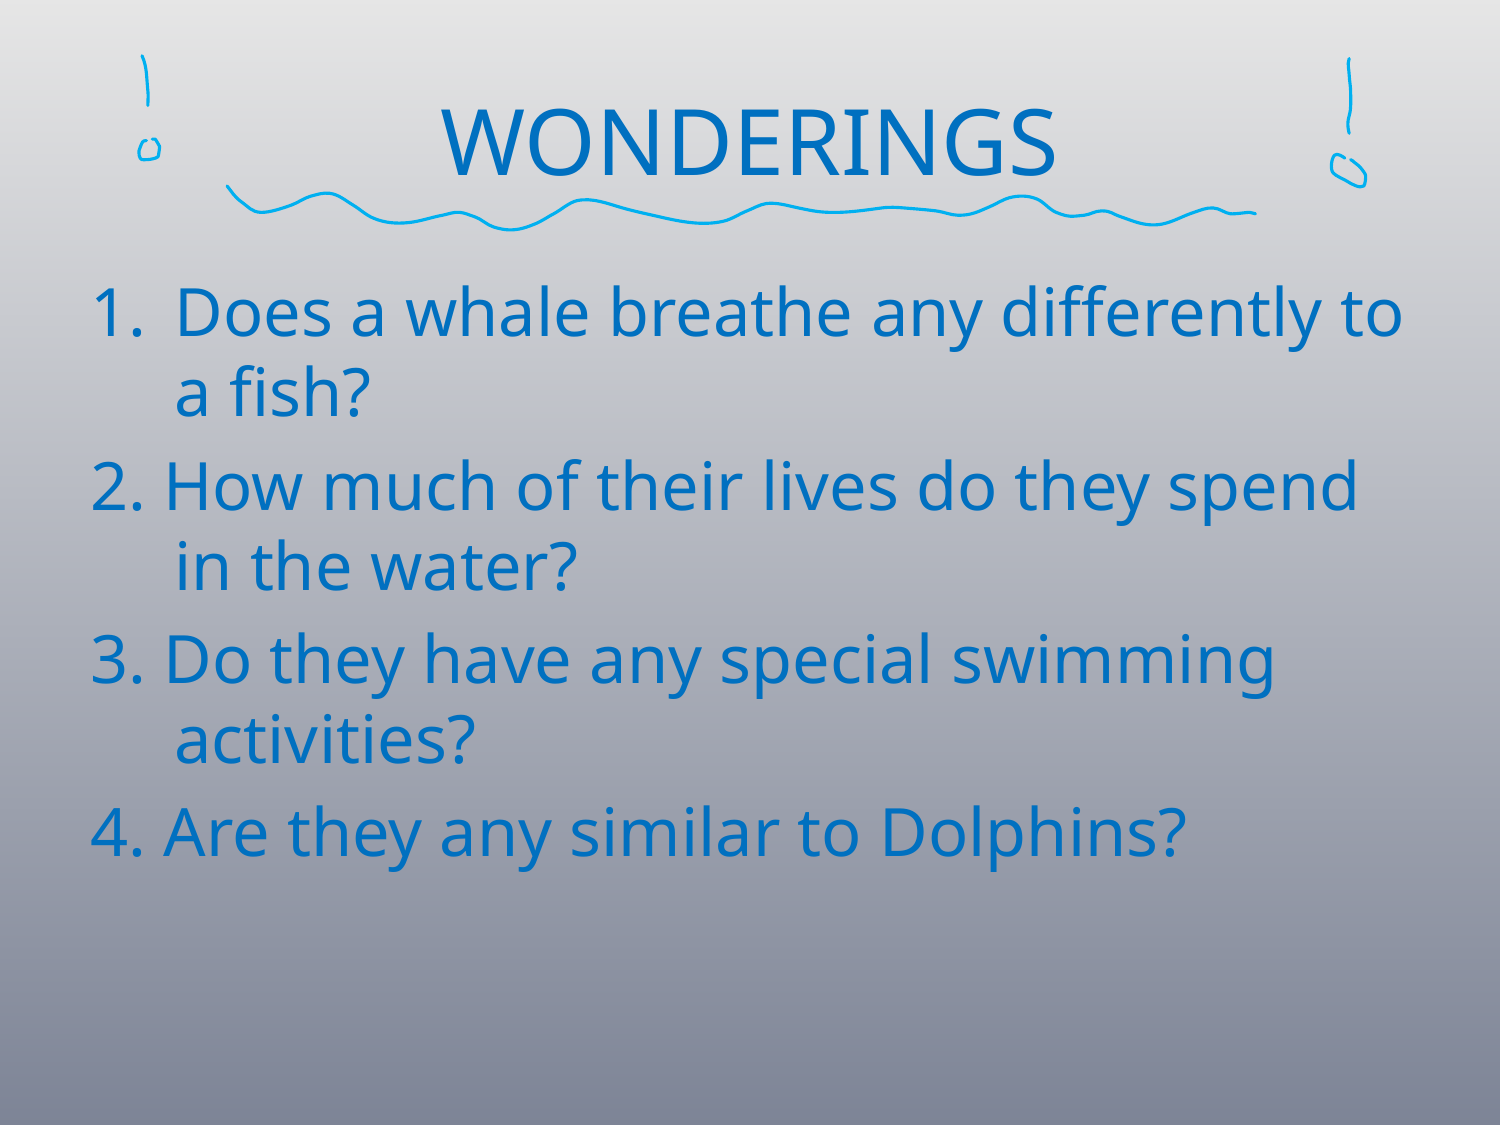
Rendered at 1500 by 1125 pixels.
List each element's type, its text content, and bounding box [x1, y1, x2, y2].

title WONDERINGS [75, 45, 1425, 233]
list Does a whale breathe any differently to a fish? 2. How much of their lives do they spend in the water? 3. Do they have any special swimming activities? 4. Are they any similar to Dolphins? [75, 262, 1425, 1005]
